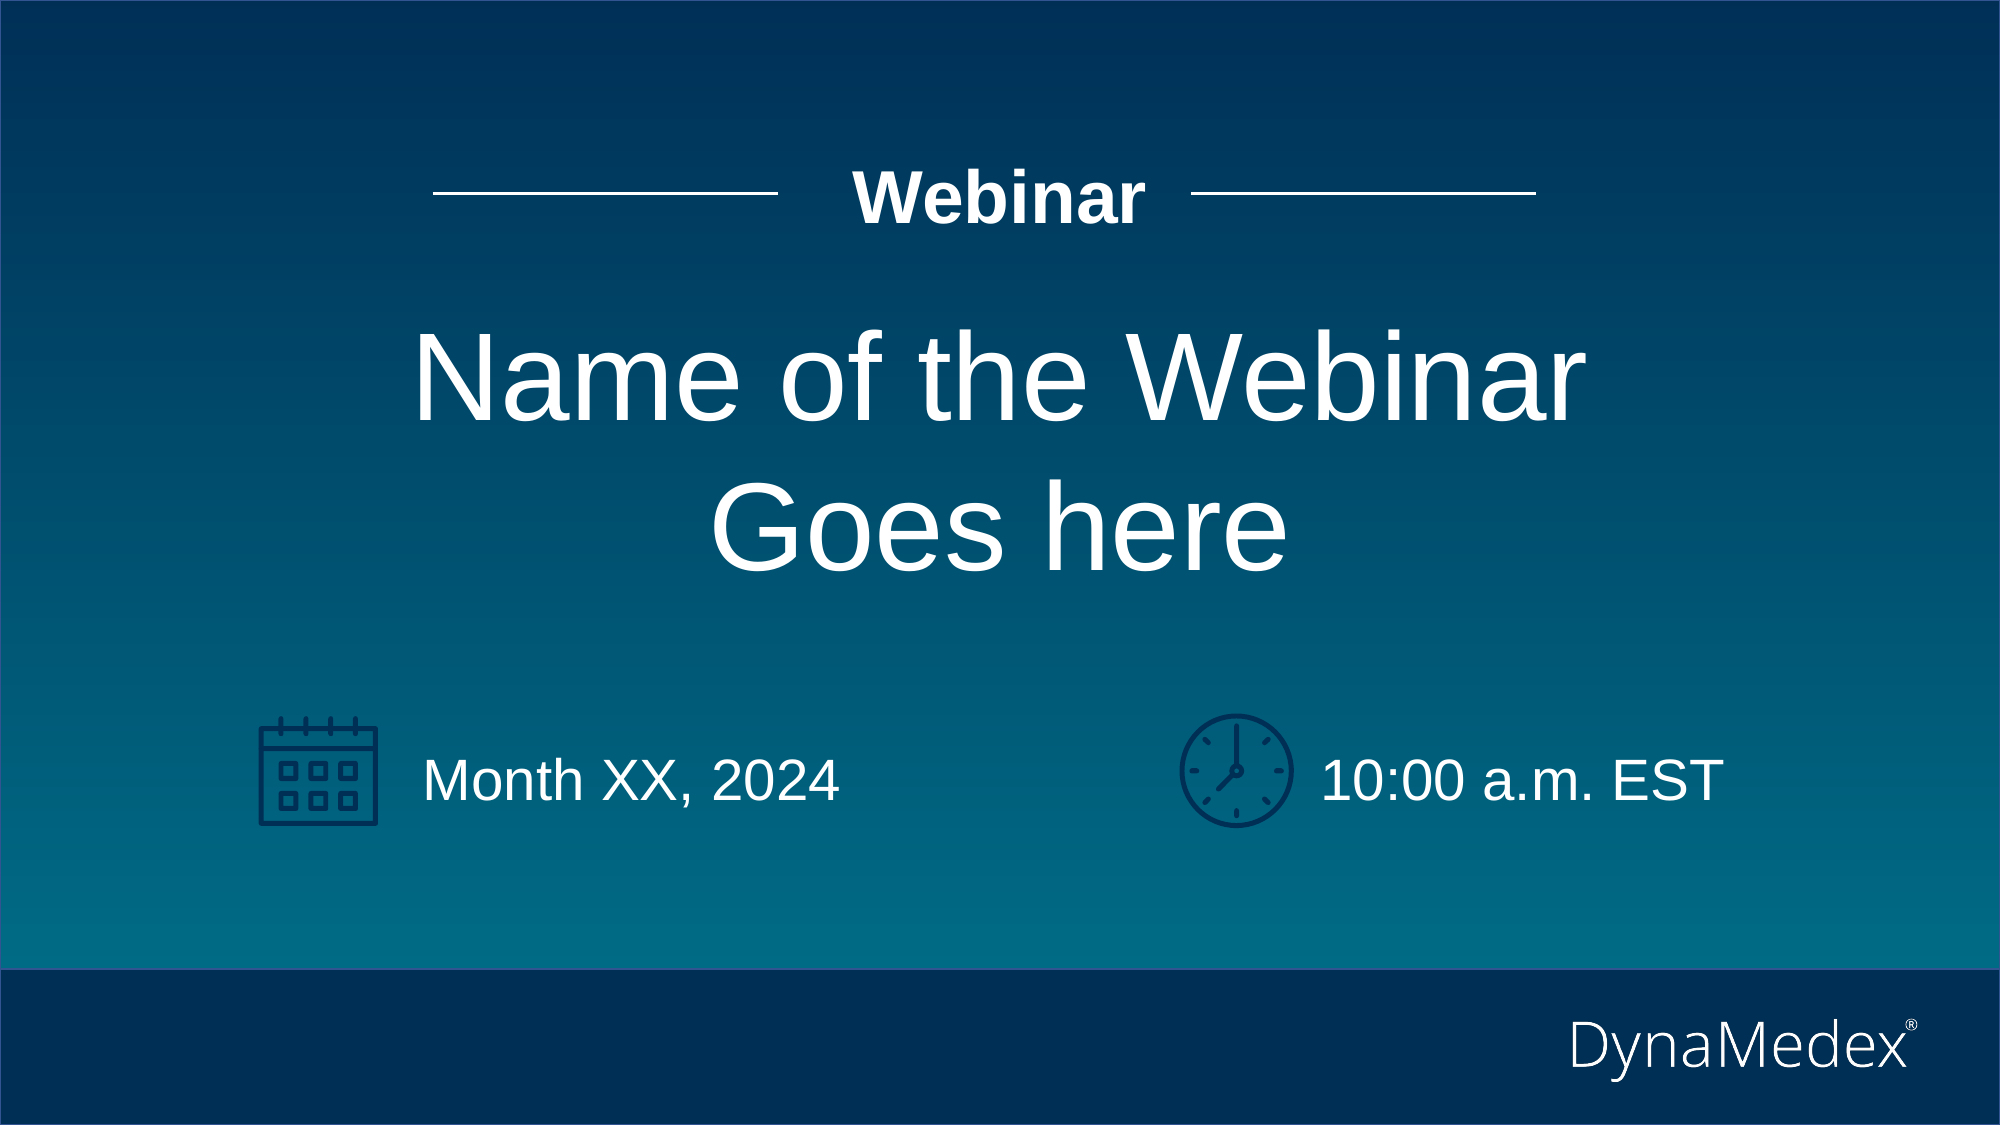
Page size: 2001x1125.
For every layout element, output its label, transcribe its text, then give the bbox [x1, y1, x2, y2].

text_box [258, 716, 378, 826]
text_box Month XX, 2024 [408, 735, 982, 820]
text_box 10:00 a.m. EST [1305, 735, 1879, 820]
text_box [1179, 713, 1294, 829]
text_box Name of the Webinar Goes here [237, 288, 1763, 603]
text_box [0, 968, 2000, 1125]
text_box [0, 0, 2000, 968]
picture [1562, 1007, 1922, 1087]
text_box Webinar [798, 140, 1202, 246]
